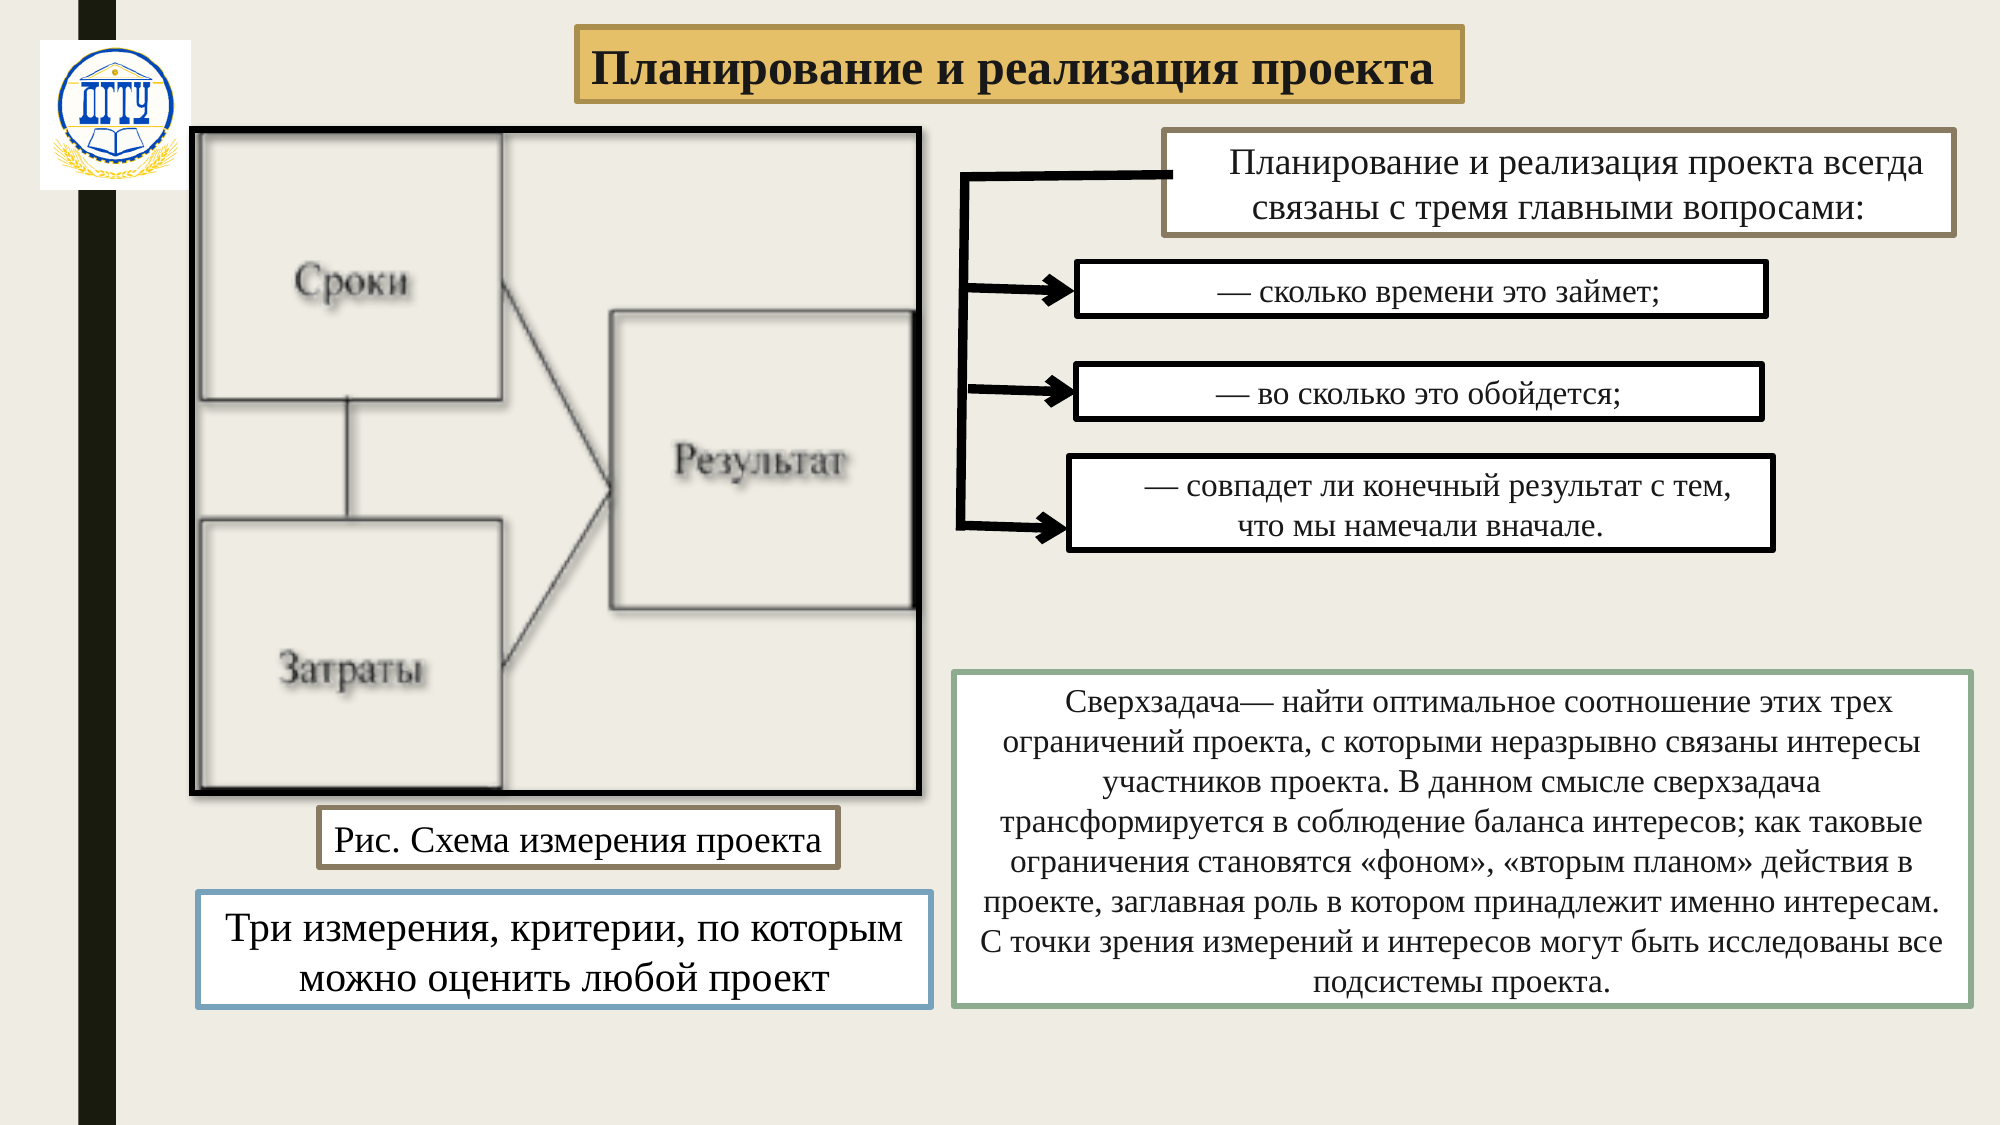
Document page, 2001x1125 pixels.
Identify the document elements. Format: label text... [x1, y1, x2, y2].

text_box Сверхзадача— найти оптимальное соотношение этих трех ограничений проекта, с которыми неразрывно связаны интересы участников проекта. В данном смысле сверхзадача трансформируется в соблюдение баланса интересов; как таковые ограничения становятся «фоном», «вторым планом» действия в проекте, заглавная роль в котором принадлежит именно интересам. С точки зрения измерений и интересов могут быть исследованы все подсистемы проекта. [951, 669, 1974, 1009]
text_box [959, 525, 1069, 529]
text_box — совпадет ли конечный результат с тем, что мы намечали вначале. [1066, 453, 1776, 553]
text_box Планирование и реализация проекта всегда связаны с тремя главными вопросами: [1161, 127, 1957, 238]
text_box Три измерения, критерии, по которым можно оценить любой проект [195, 889, 934, 1010]
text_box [965, 287, 1075, 291]
text_box — во сколько это обойдется; [1073, 361, 1765, 422]
text_box Планирование и реализация проекта [574, 24, 1465, 104]
picture [194, 132, 916, 791]
text_box Рис. Схема измерения проекта [316, 805, 841, 870]
text_box — сколько времени это займет; [1074, 259, 1769, 319]
picture [40, 40, 191, 190]
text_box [783, 349, 1142, 354]
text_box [968, 388, 1078, 393]
